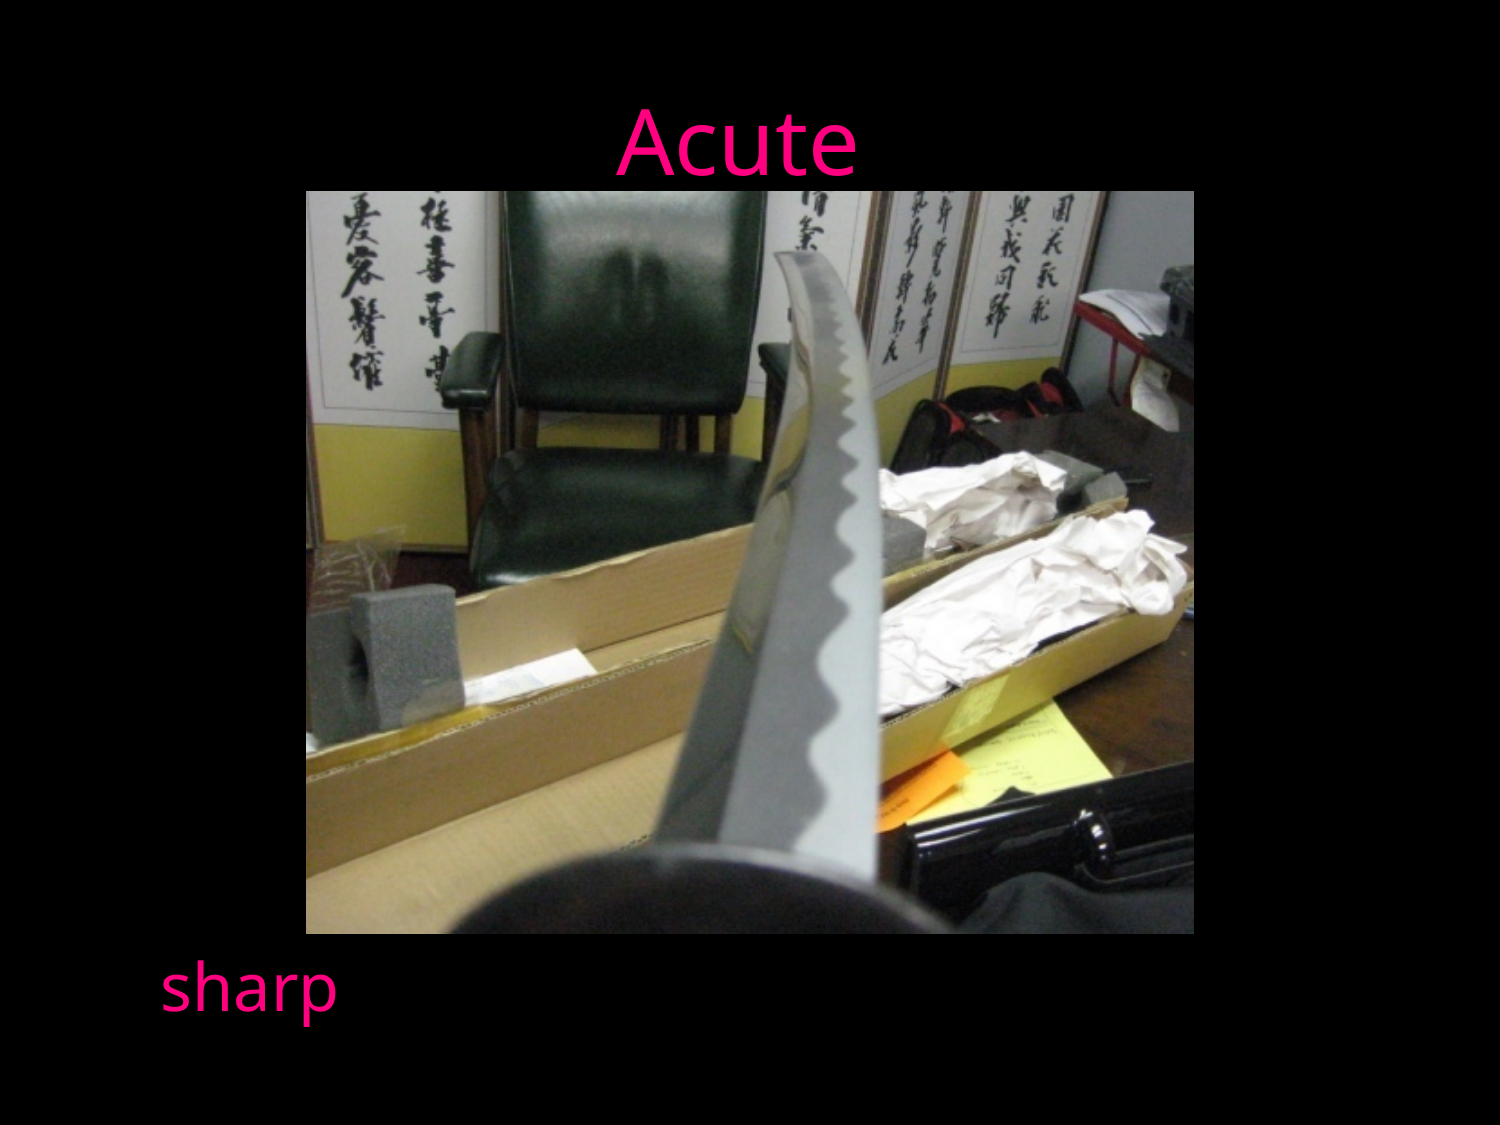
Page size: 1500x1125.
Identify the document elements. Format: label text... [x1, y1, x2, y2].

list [74, 191, 1426, 935]
title Acute [75, 45, 1425, 190]
text_box sharp [145, 942, 752, 1032]
